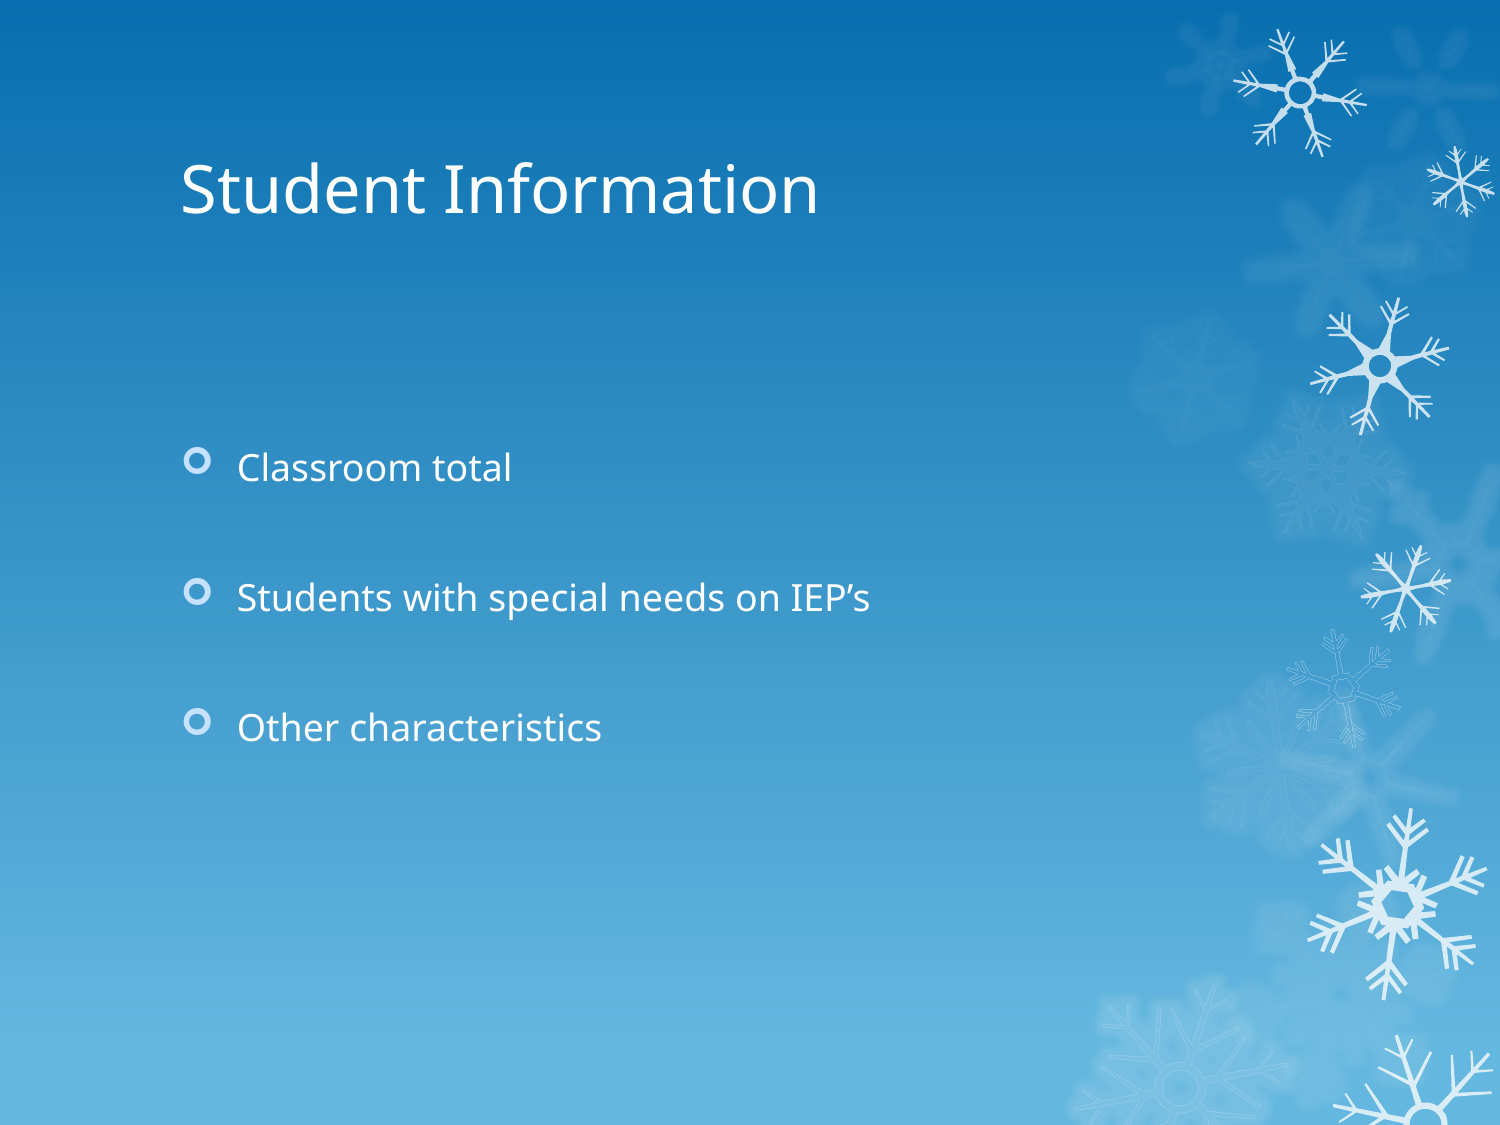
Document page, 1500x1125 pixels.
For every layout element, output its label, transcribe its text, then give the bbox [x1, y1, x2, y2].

list Classroom total Students with special needs on IEP’s Other characteristics [165, 296, 1335, 962]
title Student Information [165, 110, 1335, 263]
